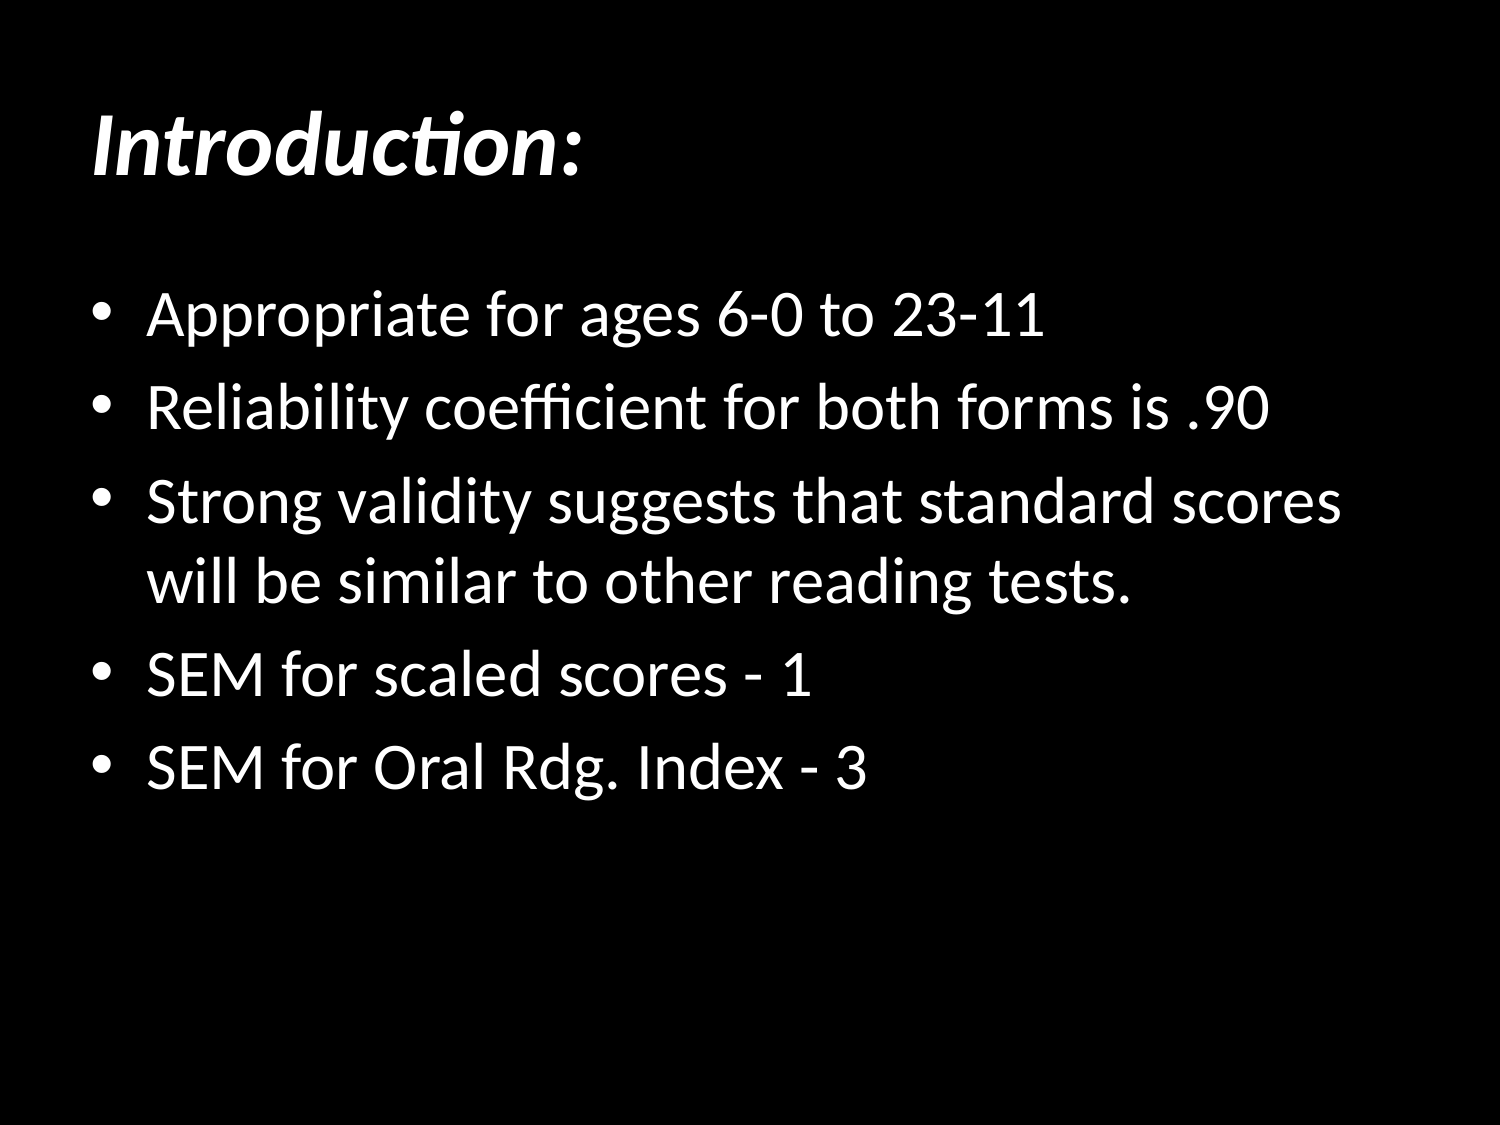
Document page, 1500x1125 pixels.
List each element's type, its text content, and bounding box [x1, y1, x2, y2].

list Appropriate for ages 6-0 to 23-11 Reliability coefficient for both forms is .90 Strong validity suggests that standard scores will be similar to other reading tests. SEM for scaled scores - 1 SEM for Oral Rdg. Index - 3 [75, 262, 1425, 1005]
title Introduction: [75, 45, 1425, 233]
